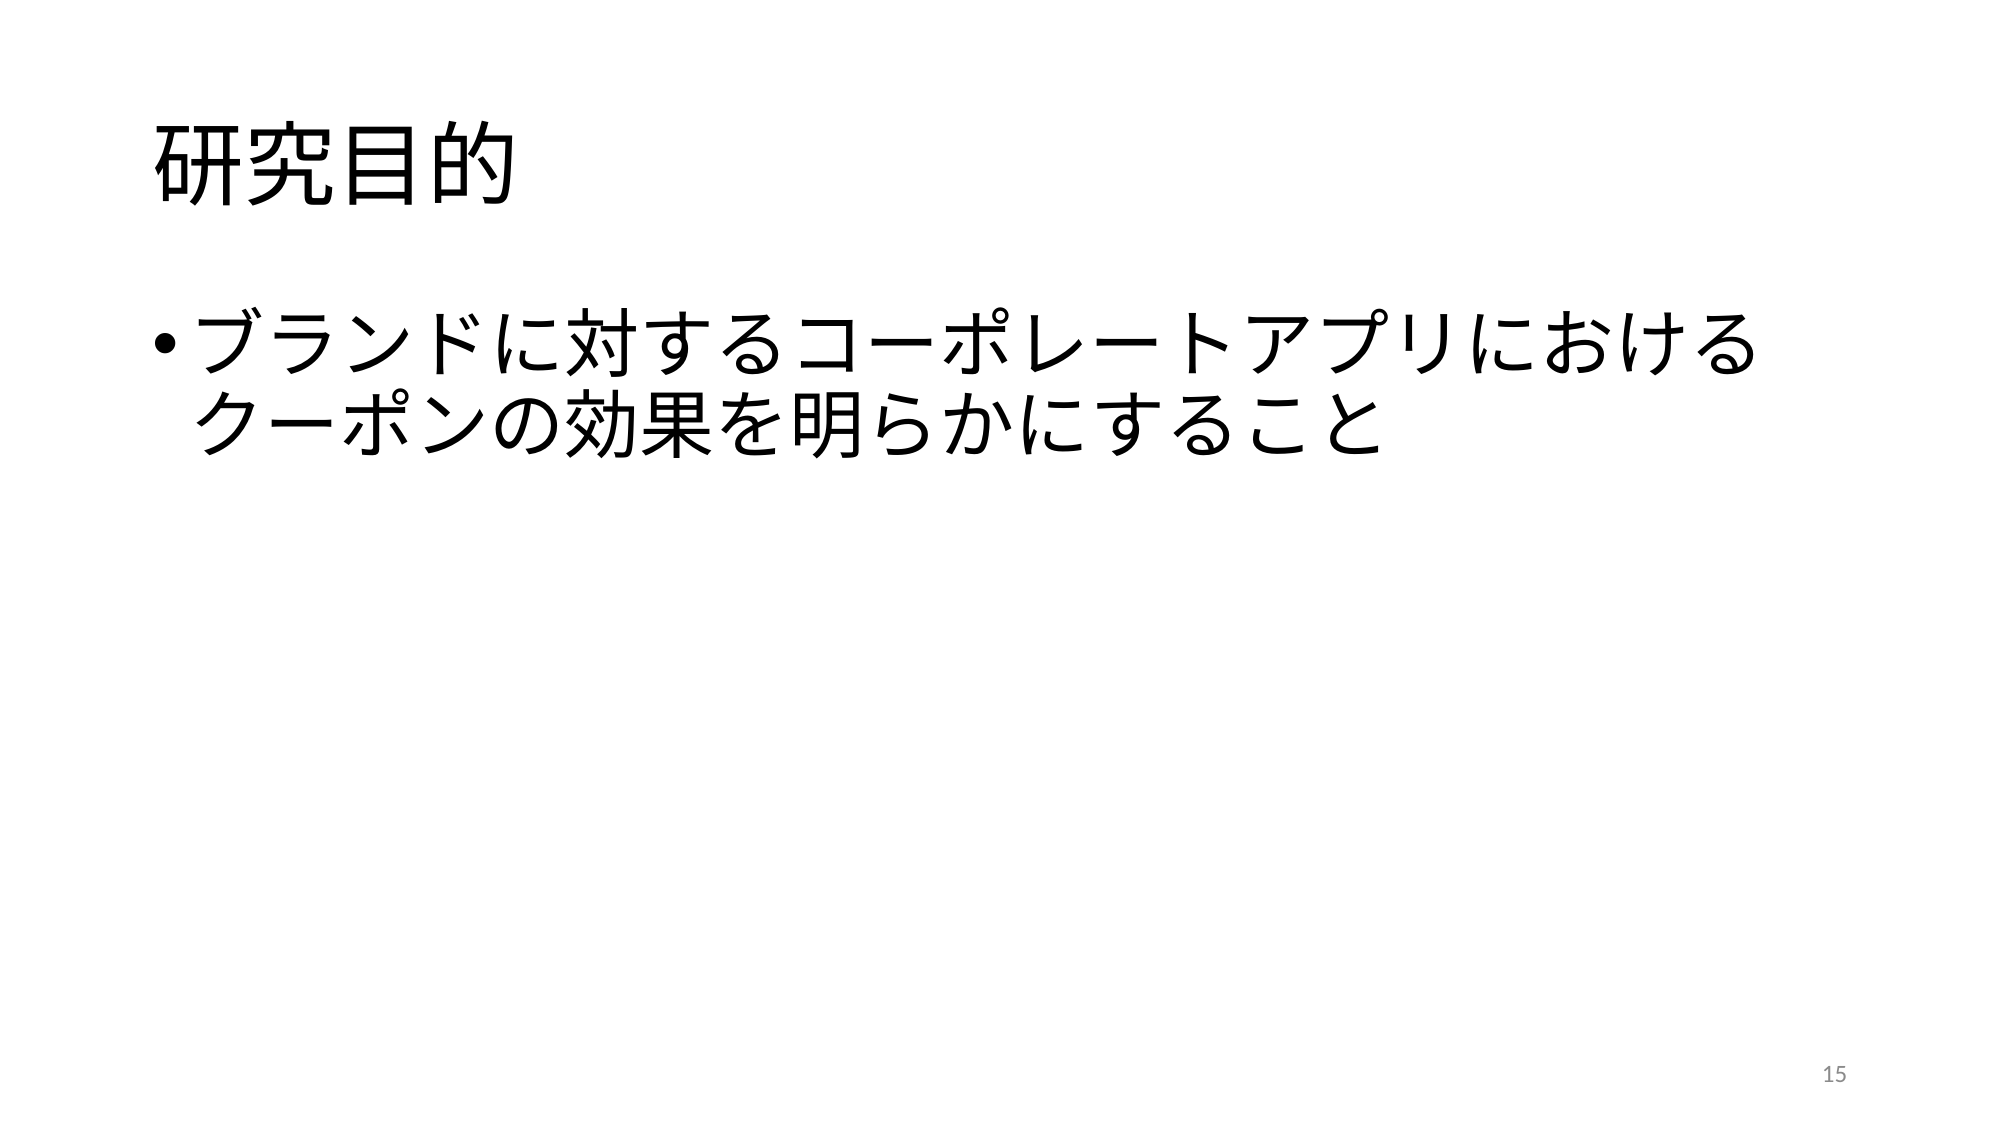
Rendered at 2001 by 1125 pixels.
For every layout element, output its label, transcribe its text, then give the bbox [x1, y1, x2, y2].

slide_number 15 [1412, 1042, 1863, 1103]
list ブランドに対するコーポレートアプリにおけるクーポンの効果を明らかにすること [137, 299, 1863, 1014]
title 研究目的 [137, 59, 1863, 278]
